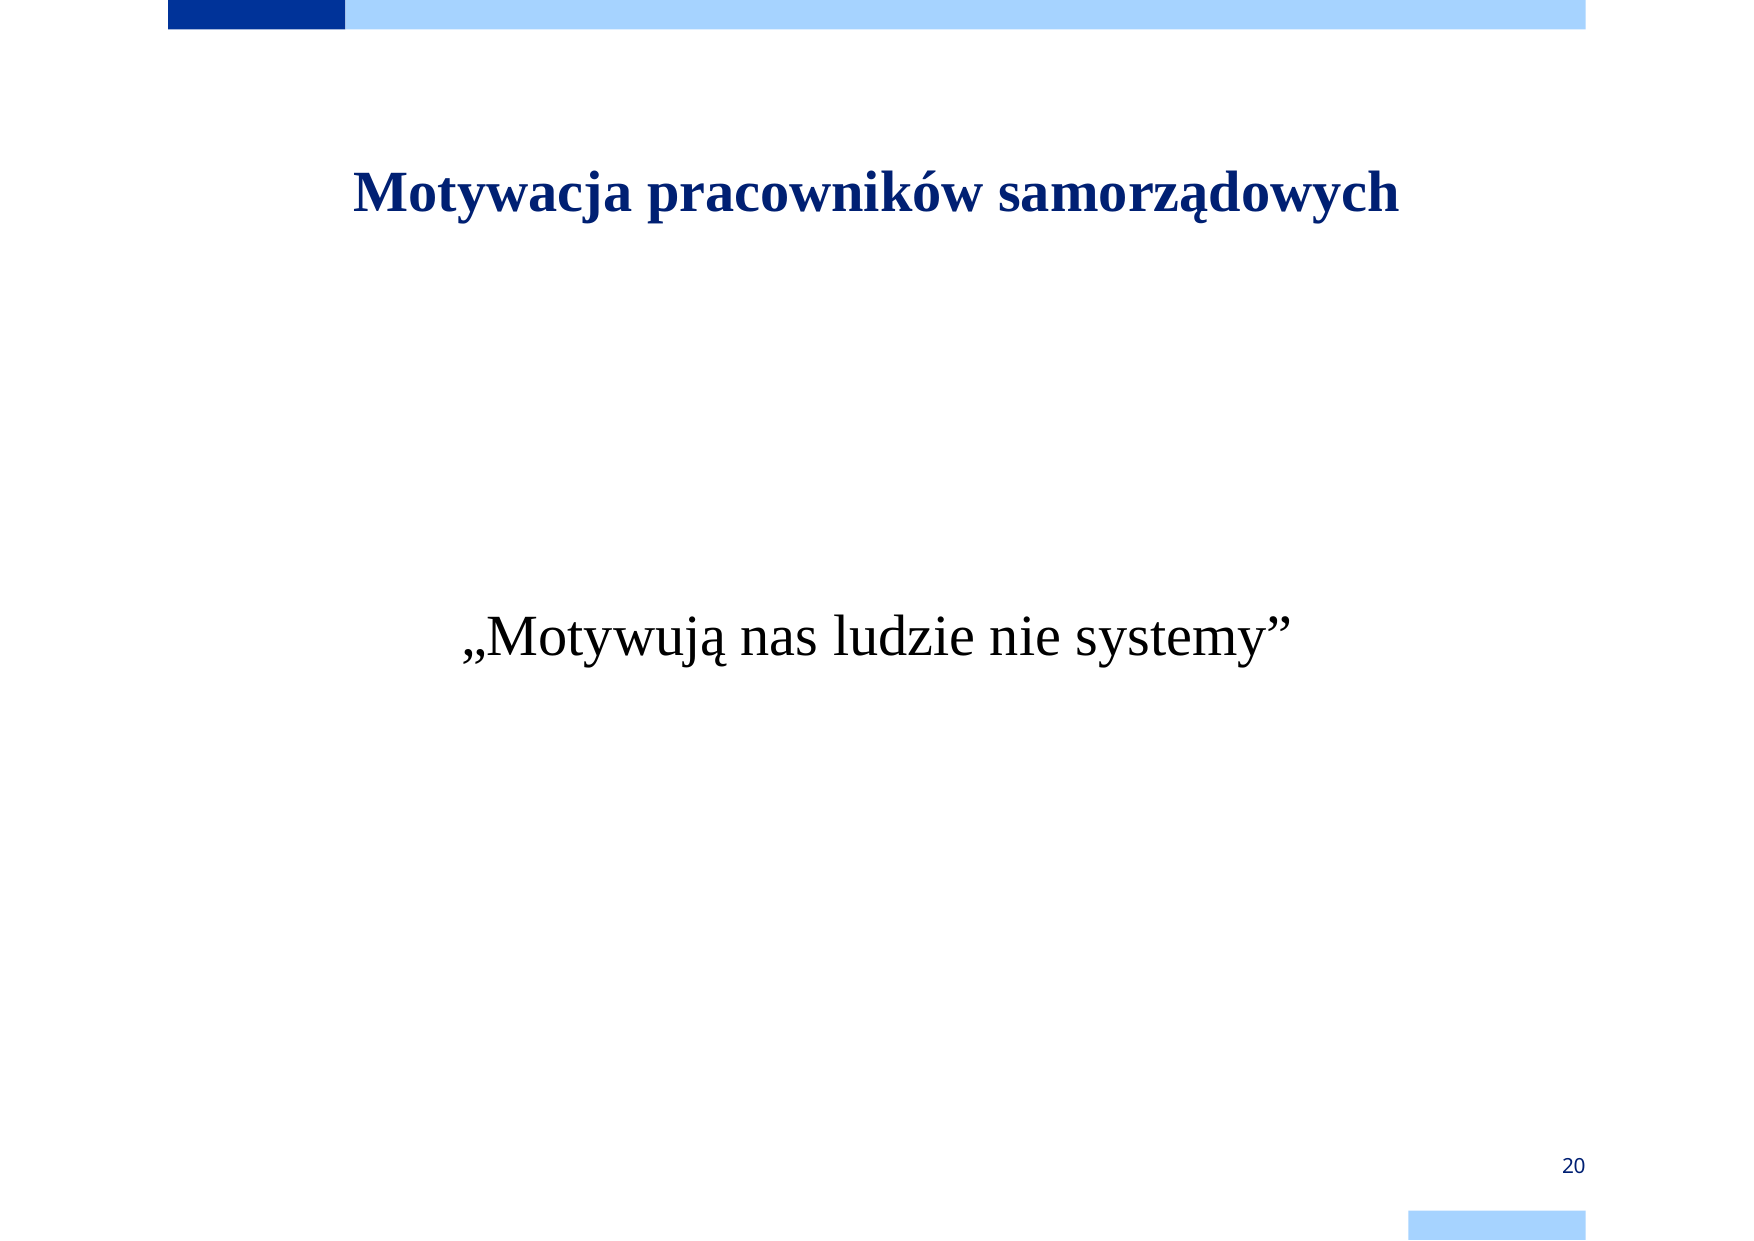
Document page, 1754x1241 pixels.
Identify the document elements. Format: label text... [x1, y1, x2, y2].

list „Motywują nas ludzie nie systemy” [168, 324, 1586, 1093]
slide_number 20 [1408, 1151, 1586, 1182]
title Motywacja pracowników samorządowych [168, 147, 1586, 324]
